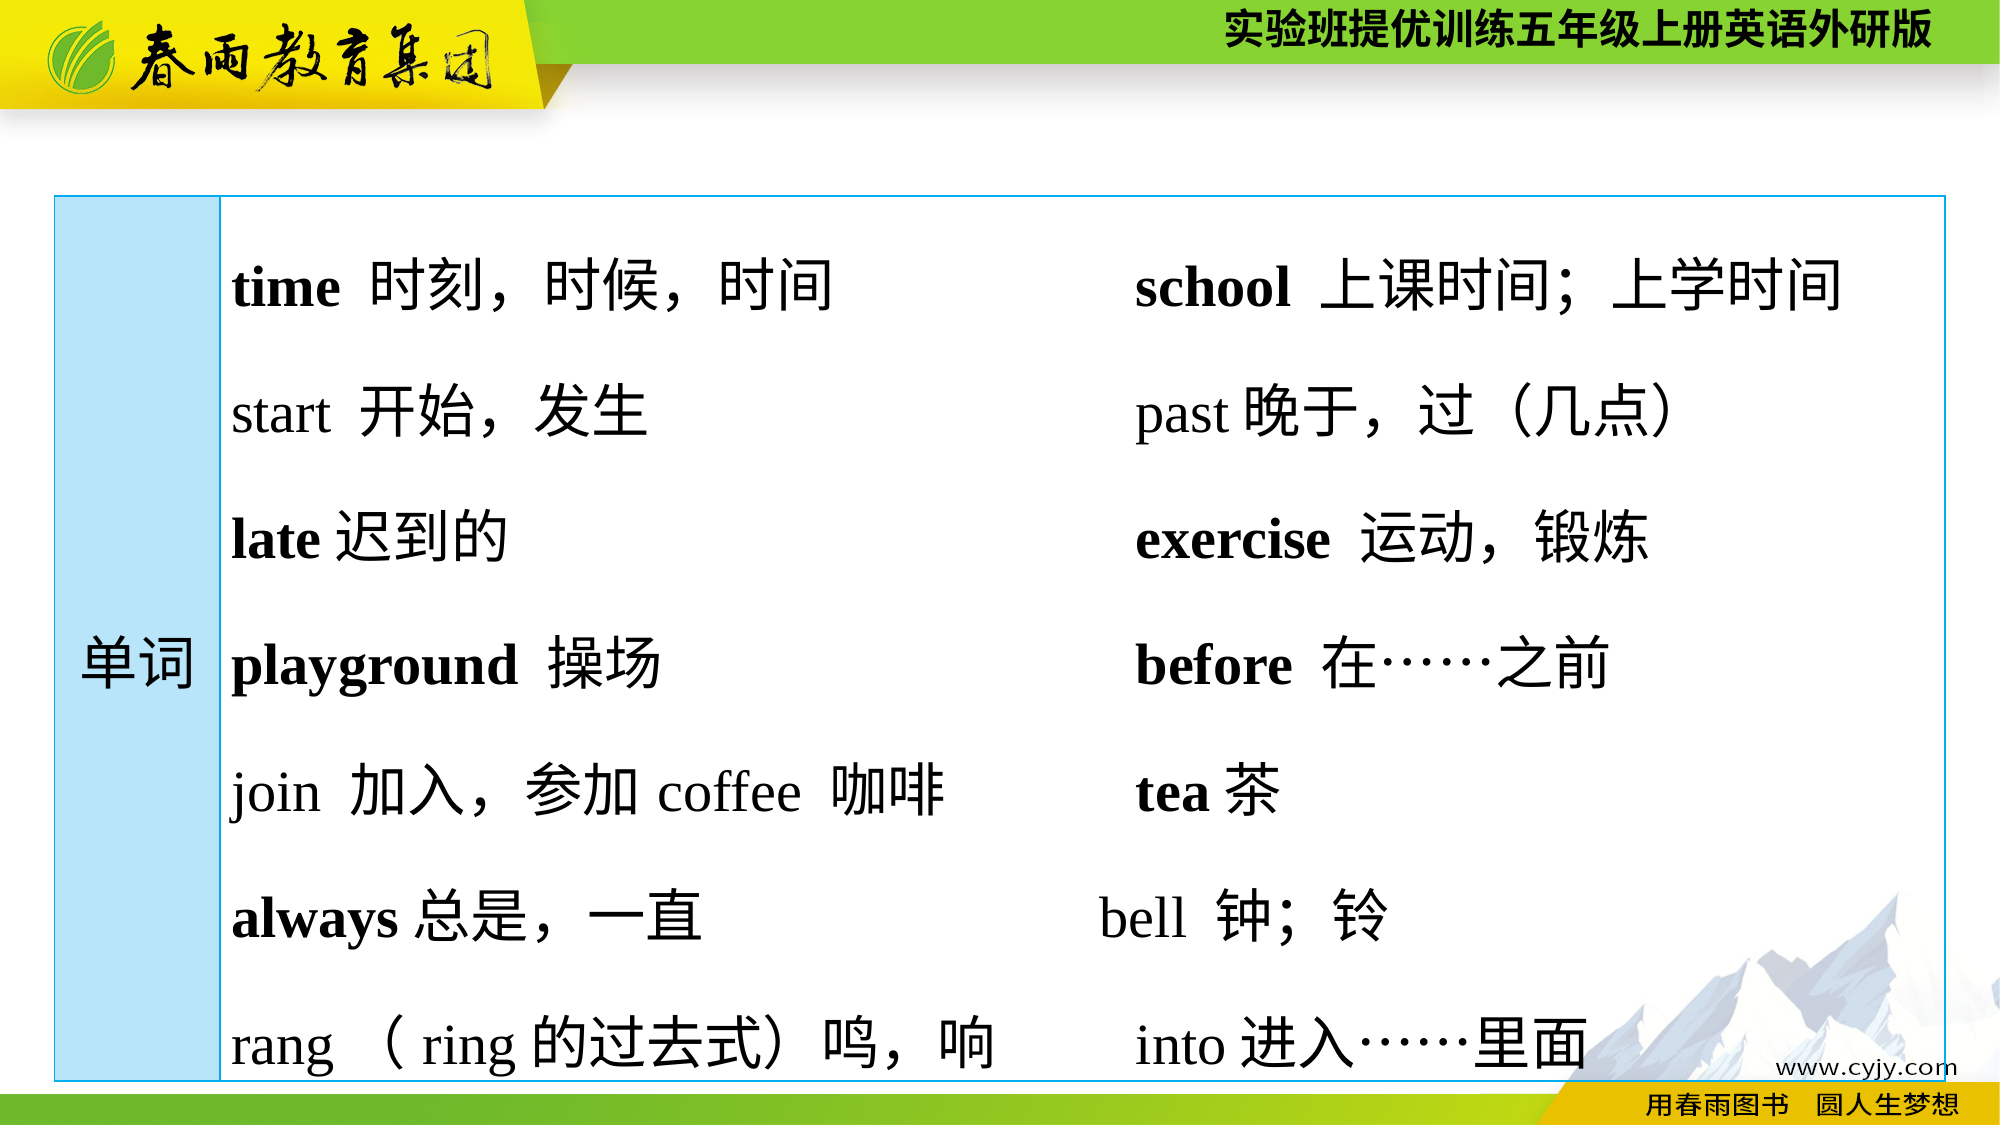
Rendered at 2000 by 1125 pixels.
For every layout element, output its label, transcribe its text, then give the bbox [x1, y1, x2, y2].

picture [0, 0, 2000, 1125]
table_header 单词 [55, 197, 219, 1080]
table_header time 时刻，时候，时间 school 上课时间；上学时间 start 开始，发生 past晚于，过（几点） late迟到的 exercise 运动，锻炼 playground 操场 before 在……之前 join 加入，参加coffee 咖啡 tea茶 always总是，一直 bell 钟；铃 rang（ring的过去式）鸣，响 into进入……里面 [221, 197, 1944, 1080]
